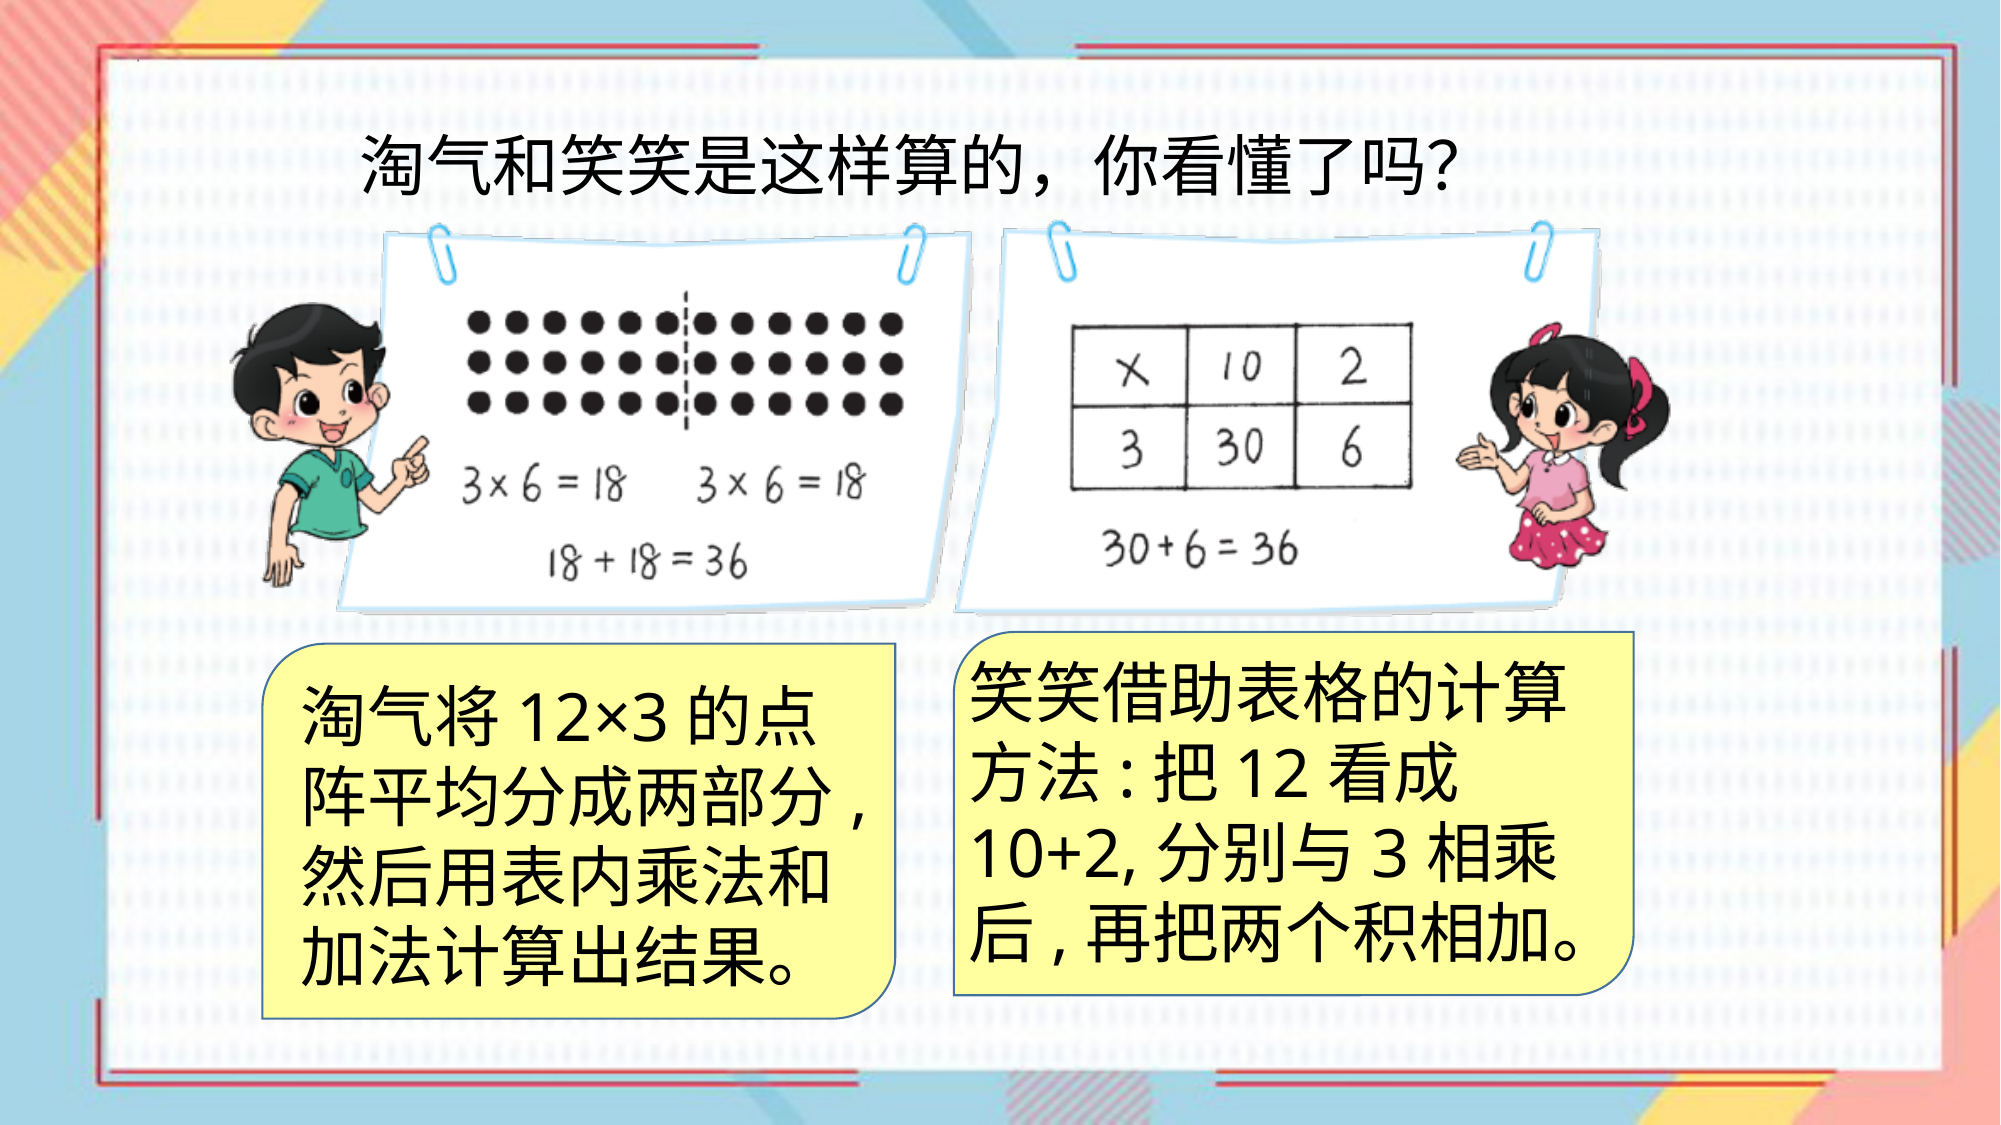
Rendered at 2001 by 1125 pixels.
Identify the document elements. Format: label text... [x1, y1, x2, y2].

text_box 淘气将12×3的点阵平均分成两部分,然后用表内乘法和加法计算出结果。 [285, 667, 884, 1002]
text_box [977, 632, 1635, 944]
text_box [261, 642, 897, 1020]
picture [0, 0, 2001, 1125]
text_box [952, 688, 1616, 997]
text_box 笑笑借助表格的计算方法:把12看成10+2,分别与3相乘后,再把两个积相加。 [953, 643, 1634, 979]
text_box 淘气和笑笑是这样算的，你看懂了吗？ [344, 116, 1493, 210]
